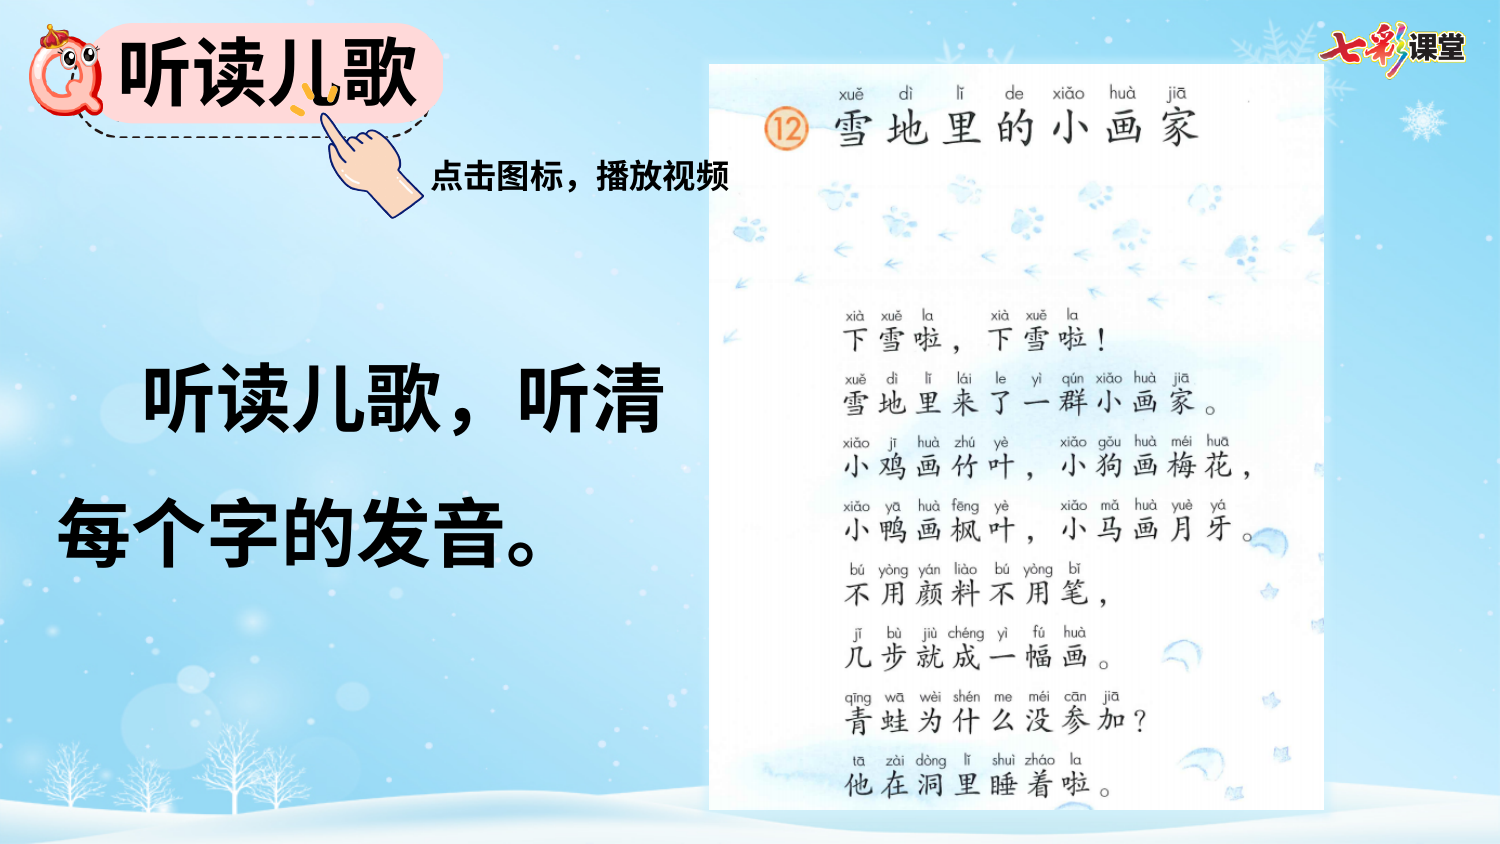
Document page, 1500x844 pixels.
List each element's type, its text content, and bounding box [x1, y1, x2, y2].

text_box 听读儿歌，听清每个字的发音。 [41, 299, 703, 585]
picture [0, 0, 1500, 844]
text_box 点击图标，播放视频 [450, 150, 703, 202]
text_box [29, 19, 455, 138]
